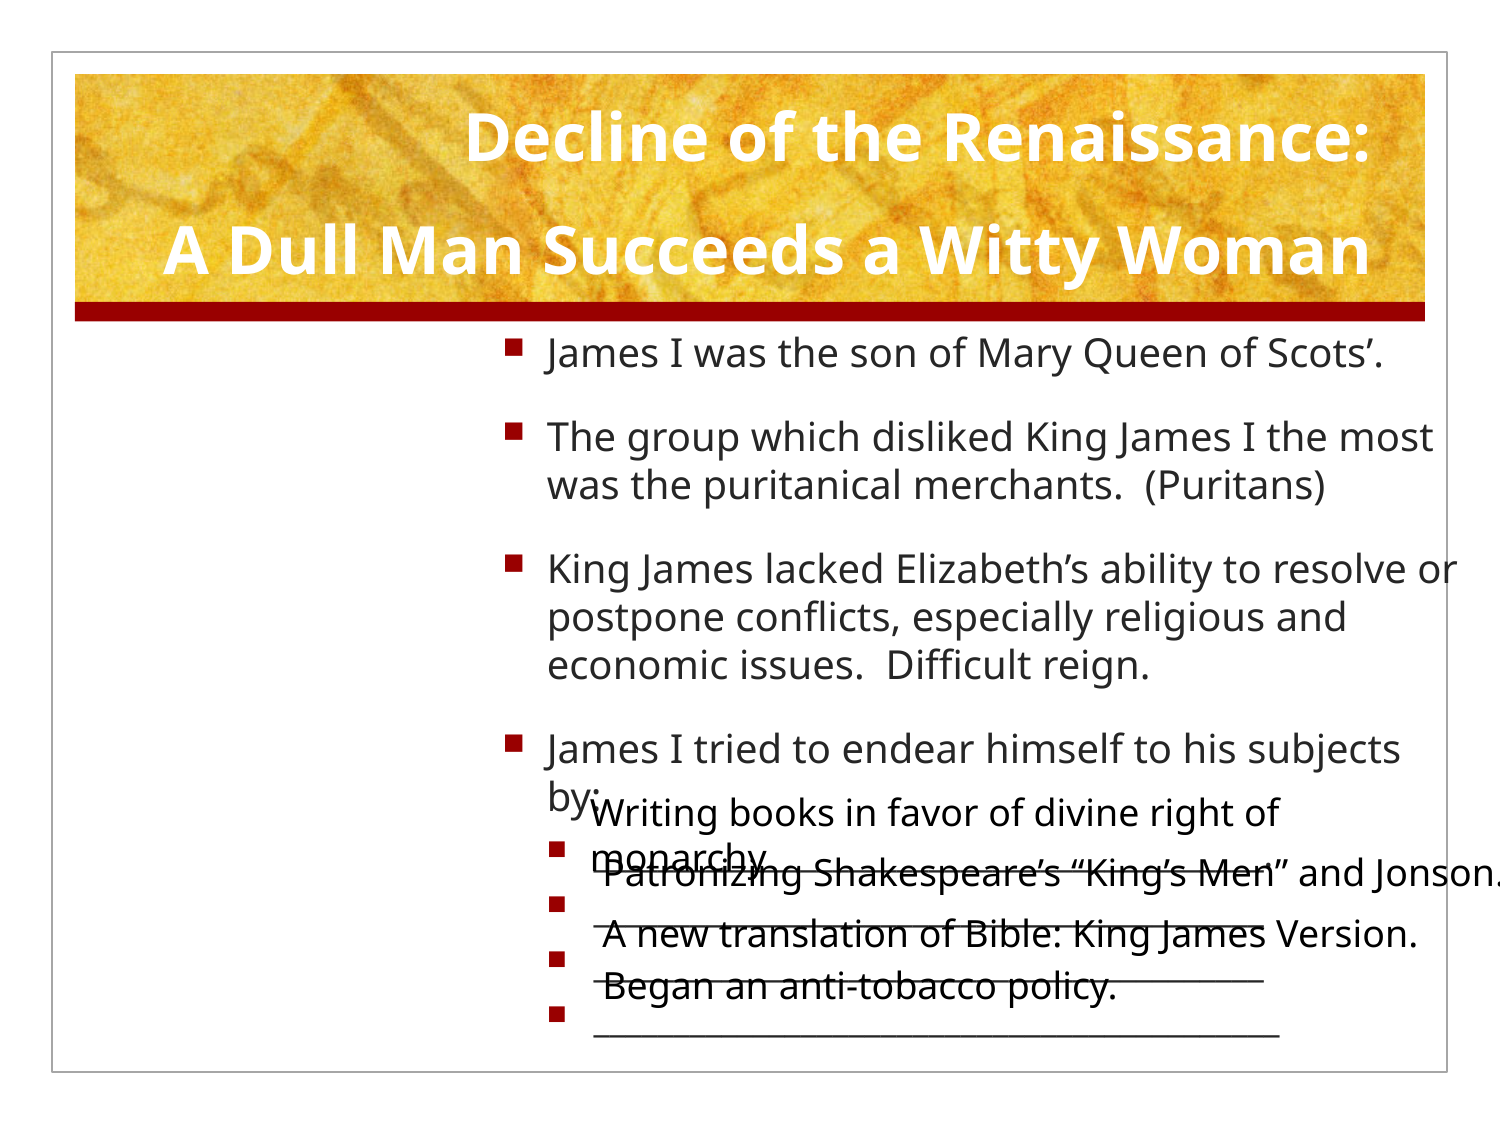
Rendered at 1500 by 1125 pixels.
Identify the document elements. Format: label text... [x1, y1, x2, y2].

picture [75, 74, 1425, 301]
list James I was the son of Mary Queen of Scots’. The group which disliked King James I the most was the puritanical merchants. (Puritans) King James lacked Elizabeth’s ability to resolve or postpone conflicts, especially religious and economic issues. Difficult reign. James I tried to endear himself to his subjects by: __________________________________________. __________________________________________ __________________________________________ ___________________________________________ [487, 320, 1475, 1050]
title Decline of the Renaissance: A Dull Man Succeeds a Witty Woman [112, 99, 1388, 288]
text_box Began an anti-tobacco policy. [587, 955, 1288, 1015]
text_box A new translation of Bible: King James Version. [587, 902, 1463, 1007]
text_box Writing books in favor of divine right of monarchy [575, 781, 1450, 841]
text_box Patronizing Shakespeare’s “King’s Men” and Jonson. [512, 841, 1500, 902]
